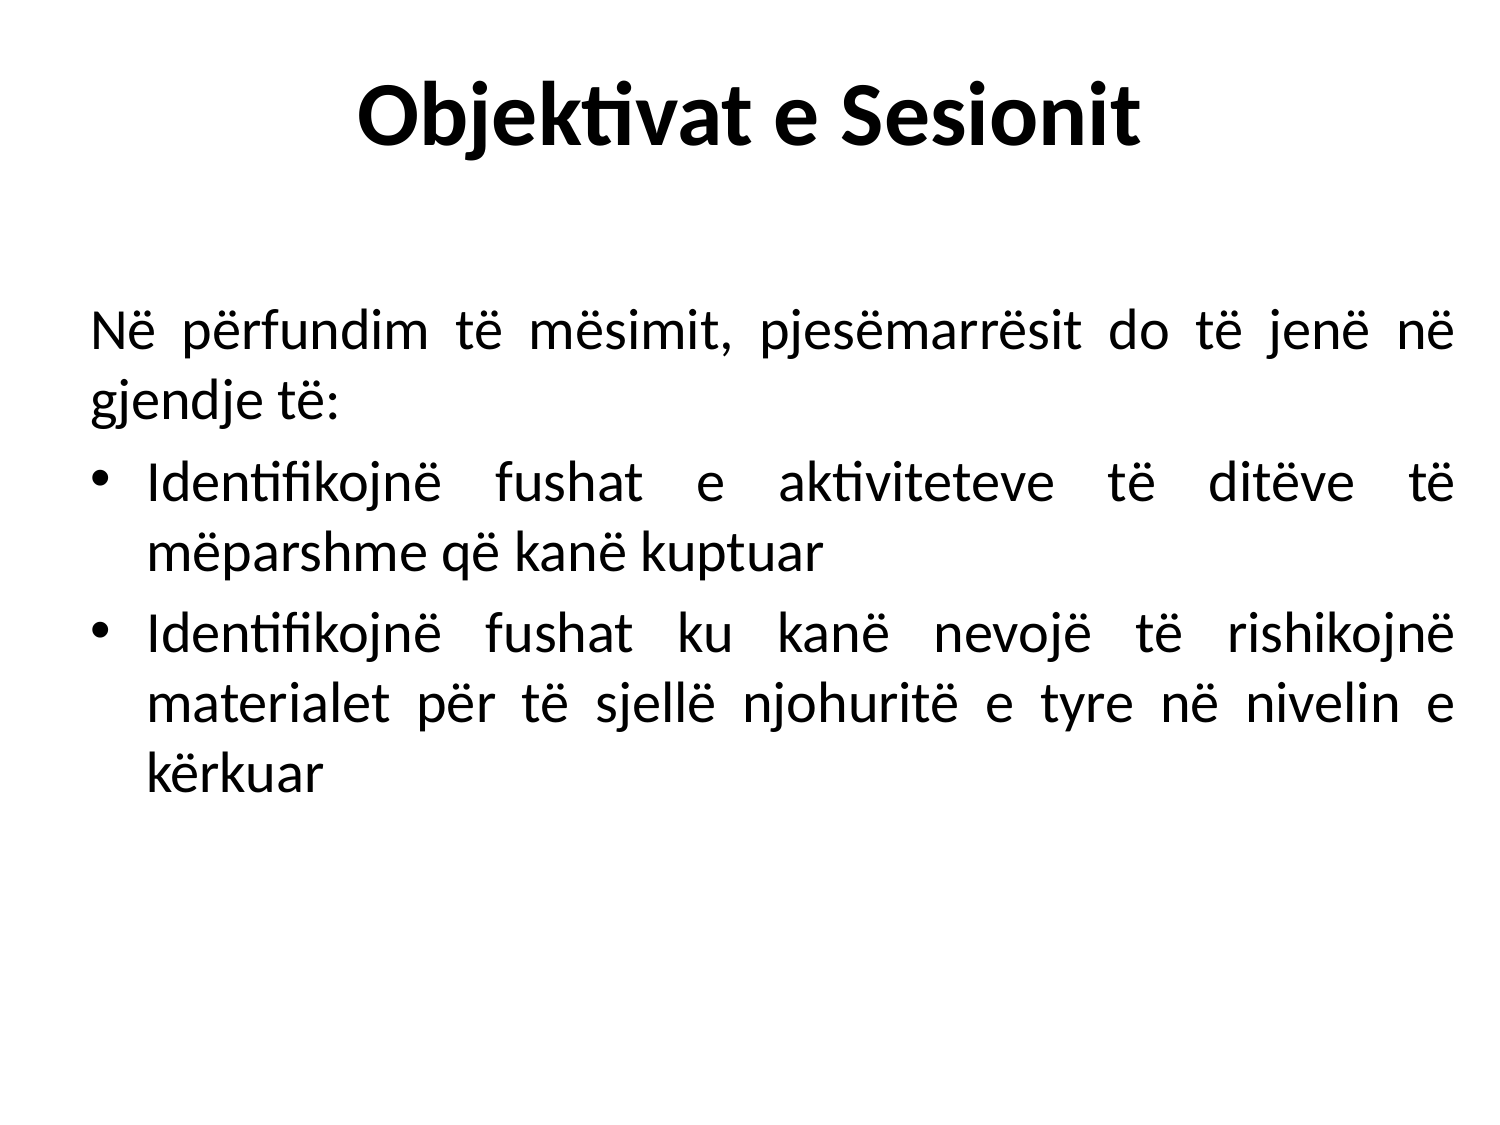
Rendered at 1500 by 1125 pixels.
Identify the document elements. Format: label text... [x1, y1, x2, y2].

list Në përfundim të mësimit, pjesëmarrësit do të jenë në gjendje të: Identifikojnë fushat e aktiviteteve të ditëve të mëparshme që kanë kuptuar Identifikojnë fushat ku kanë nevojë të rishikojnë materialet për të sjellë njohuritë e tyre në nivelin e kërkuar [75, 202, 1472, 1005]
title Objektivat e Sesionit [75, 45, 1425, 172]
